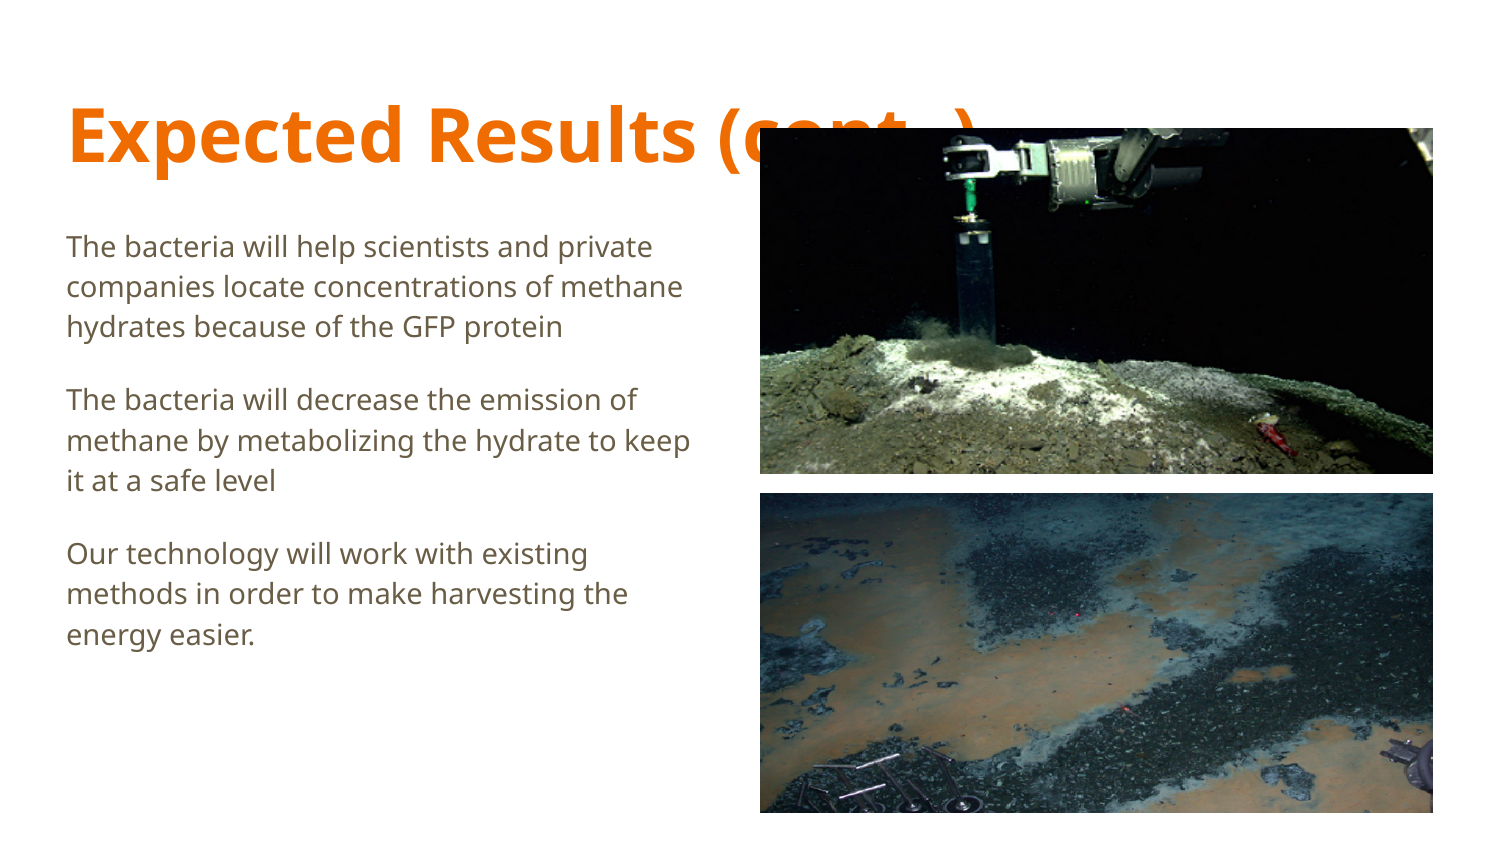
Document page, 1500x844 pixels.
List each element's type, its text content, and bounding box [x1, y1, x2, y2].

list The bacteria will help scientists and private companies locate concentrations of methane hydrates because of the GFP protein The bacteria will decrease the emission of methane by metabolizing the hydrate to keep it at a safe level Our technology will work with existing methods in order to make harvesting the energy easier. [51, 207, 708, 750]
picture [760, 127, 1433, 475]
picture [760, 492, 1433, 813]
title Expected Results (cont..) [51, 72, 1449, 189]
